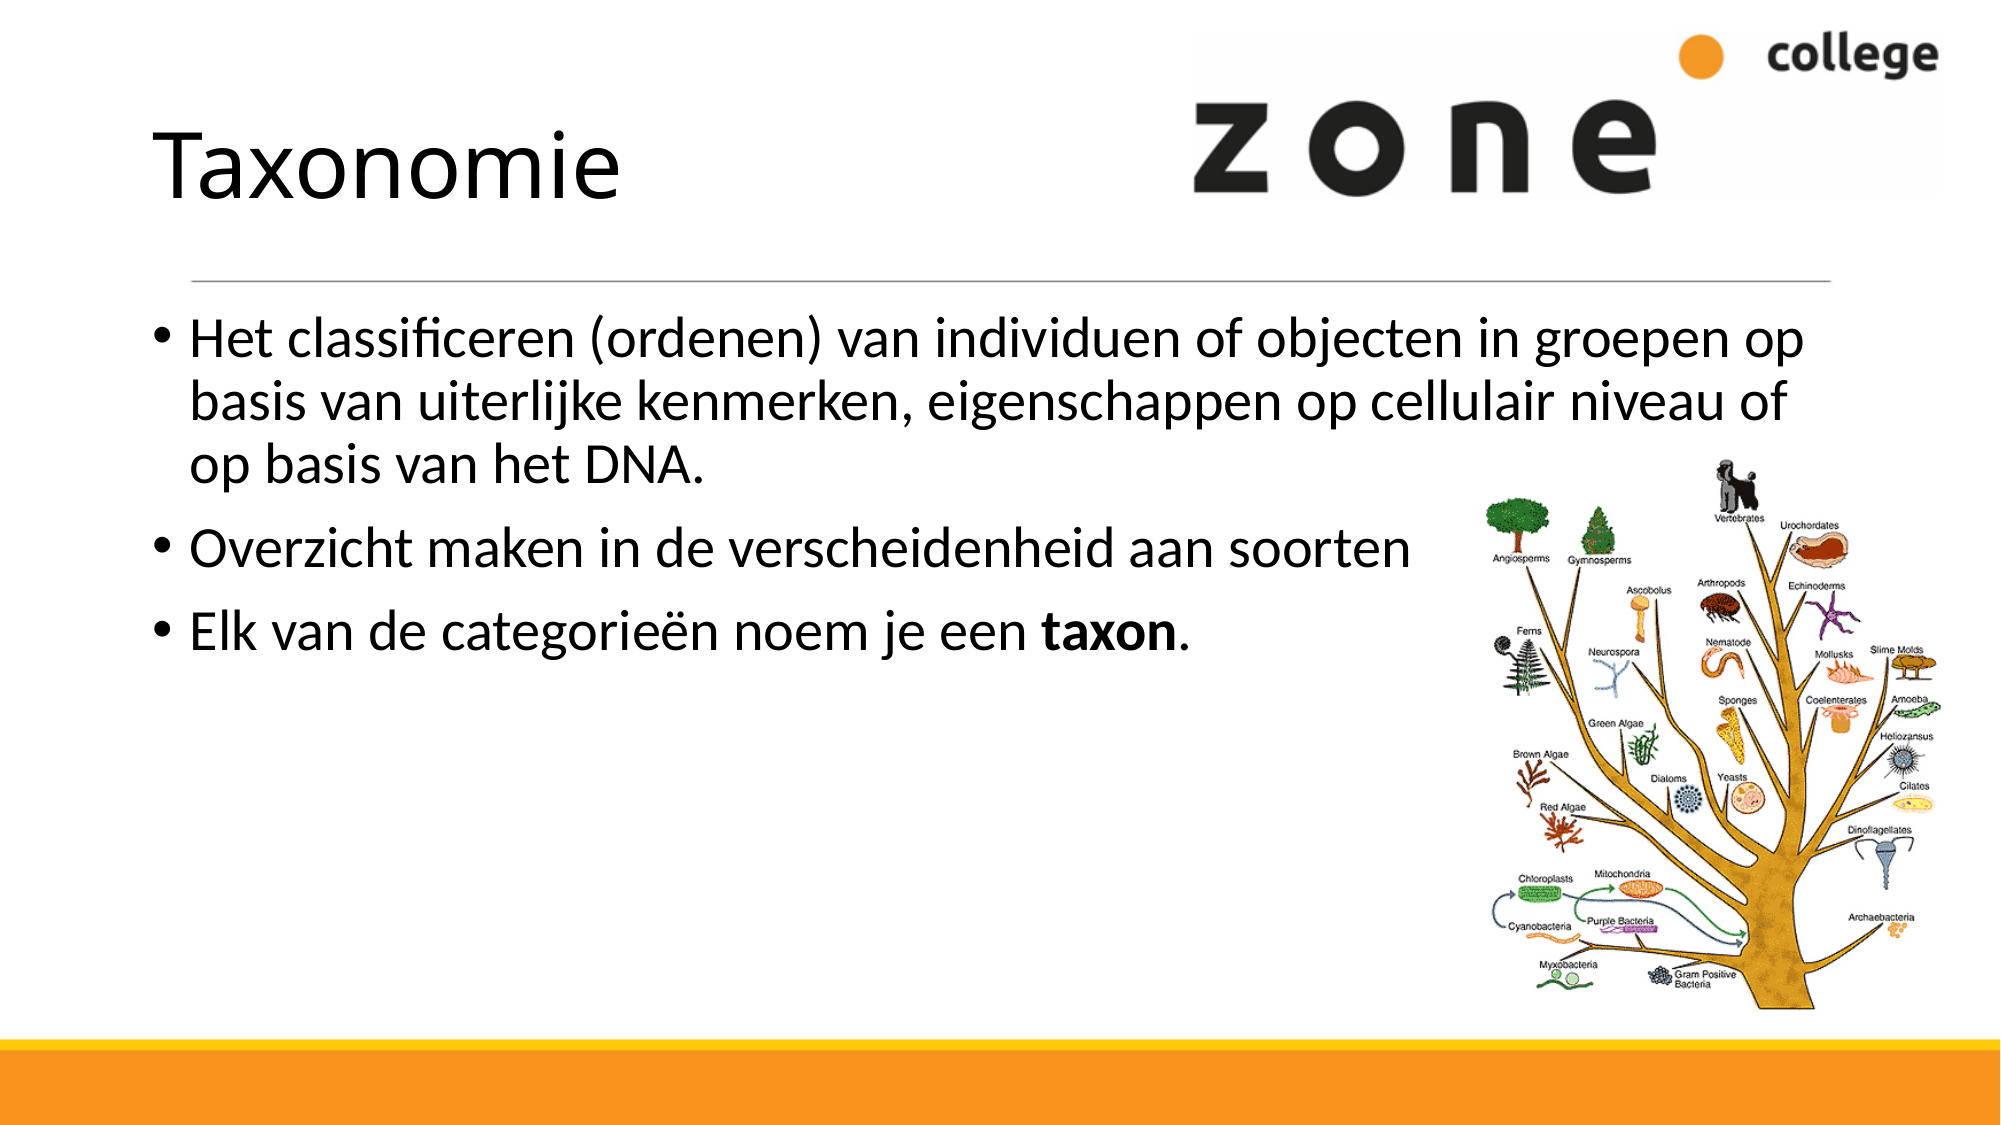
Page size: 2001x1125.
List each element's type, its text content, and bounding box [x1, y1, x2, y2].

picture [0, 0, 2001, 1125]
list Het classificeren (ordenen) van individuen of objecten in groepen op basis van uiterlijke kenmerken, eigenschappen op cellulair niveau of op basis van het DNA. Overzicht maken in de verscheidenheid aan soorten Elk van de categorieën noem je een taxon. [137, 299, 1863, 1014]
title Taxonomie [137, 59, 1863, 278]
